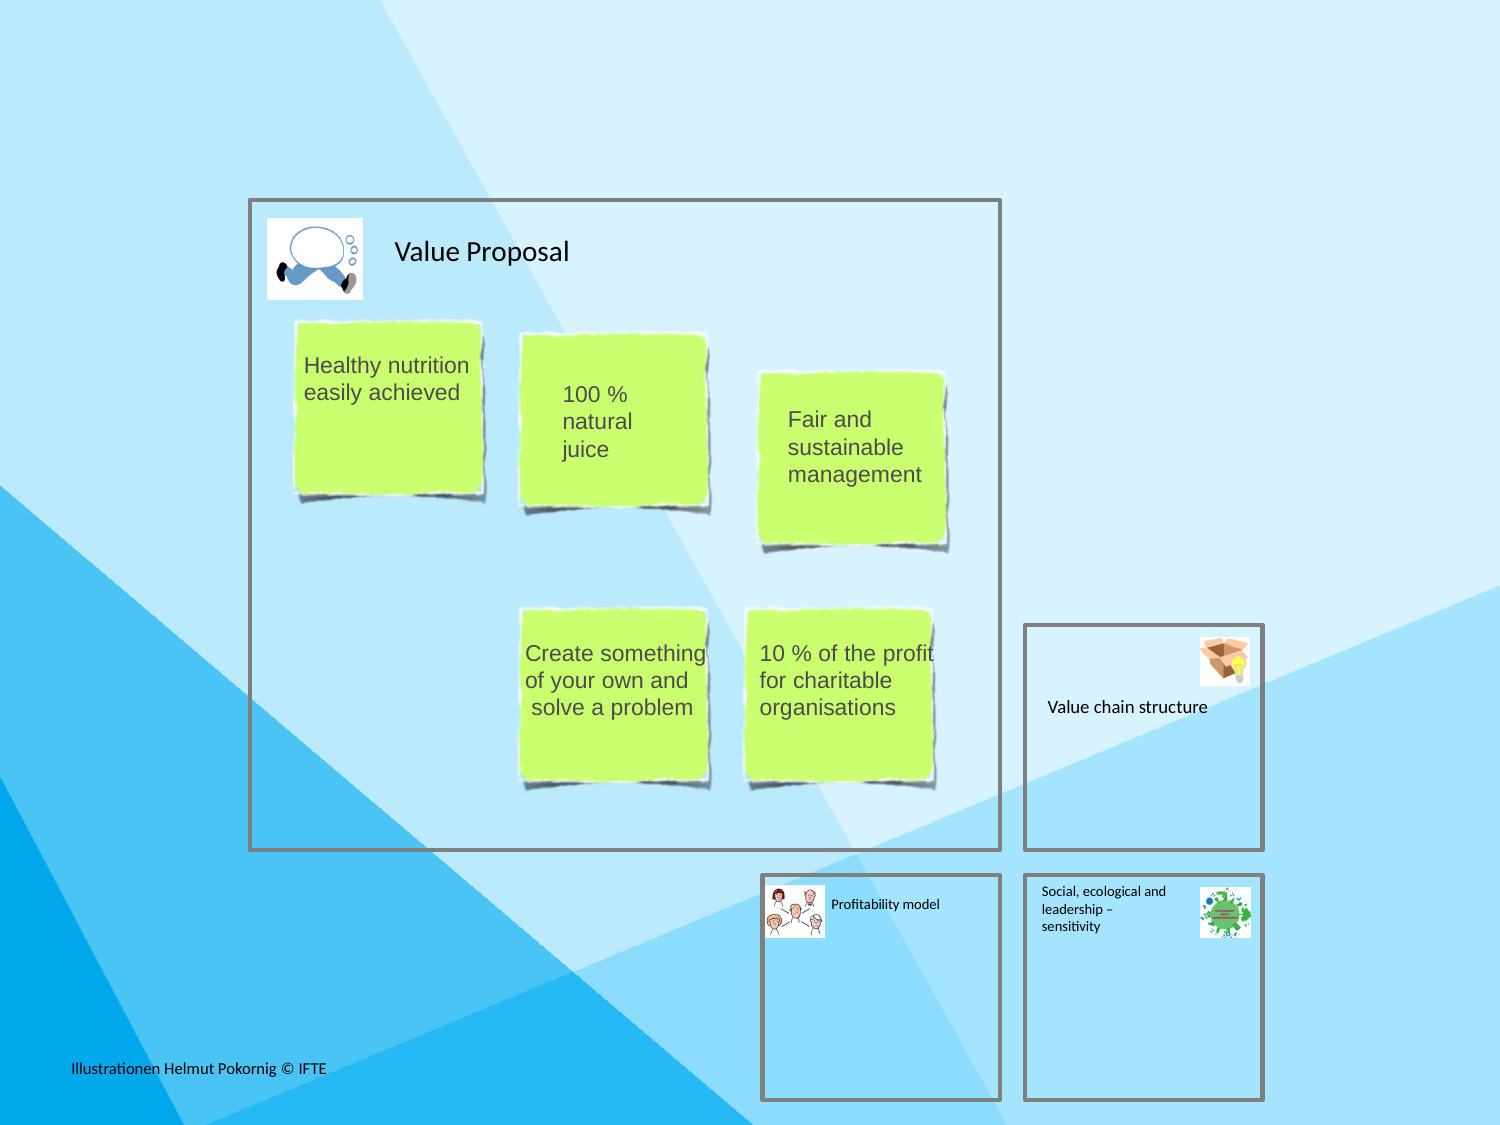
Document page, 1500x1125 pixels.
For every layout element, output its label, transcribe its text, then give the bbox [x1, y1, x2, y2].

text_box [1024, 874, 1263, 1100]
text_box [737, 599, 940, 793]
text_box Value chain structure [1032, 687, 1223, 725]
picture [0, 0, 1500, 1125]
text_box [749, 362, 953, 556]
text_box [512, 599, 715, 793]
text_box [512, 324, 715, 518]
text_box Illustrationen Helmut Pokornig © IFTE [56, 1050, 427, 1125]
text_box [287, 312, 490, 506]
text_box [762, 874, 1000, 1100]
text_box [249, 200, 1000, 850]
text_box [1024, 624, 1263, 850]
text_box Value Proposal [379, 225, 585, 275]
